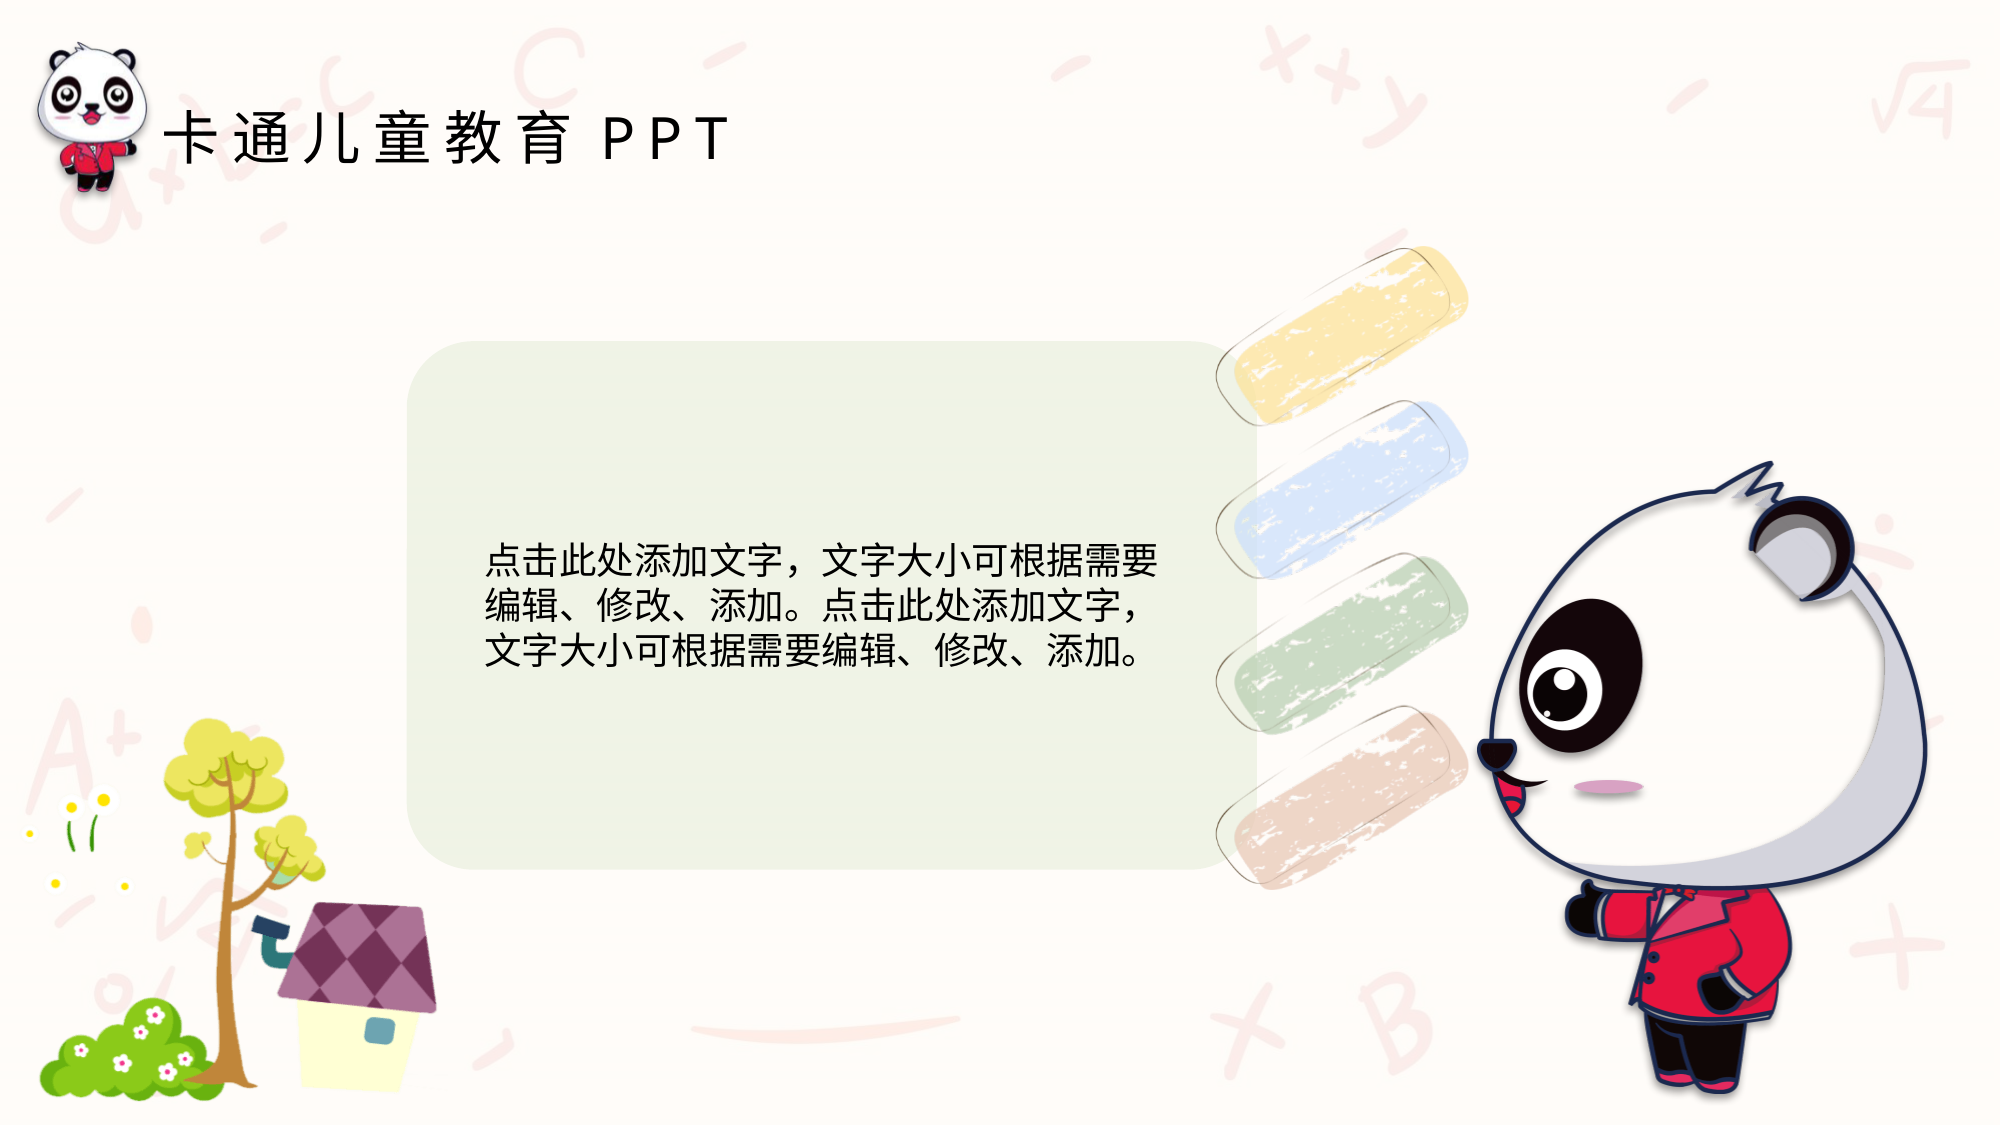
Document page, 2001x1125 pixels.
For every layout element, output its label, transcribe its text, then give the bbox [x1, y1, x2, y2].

picture [1215, 246, 1469, 890]
text_box 点击此处添加文字，文字大小可根据需要编辑、修改、添加。点击此处添加文字，文字大小可根据需要编辑、修改、添加。 [469, 529, 1195, 680]
picture [33, 31, 153, 196]
text_box [405, 340, 1215, 871]
picture [0, 698, 448, 1125]
picture [1477, 429, 1953, 1094]
